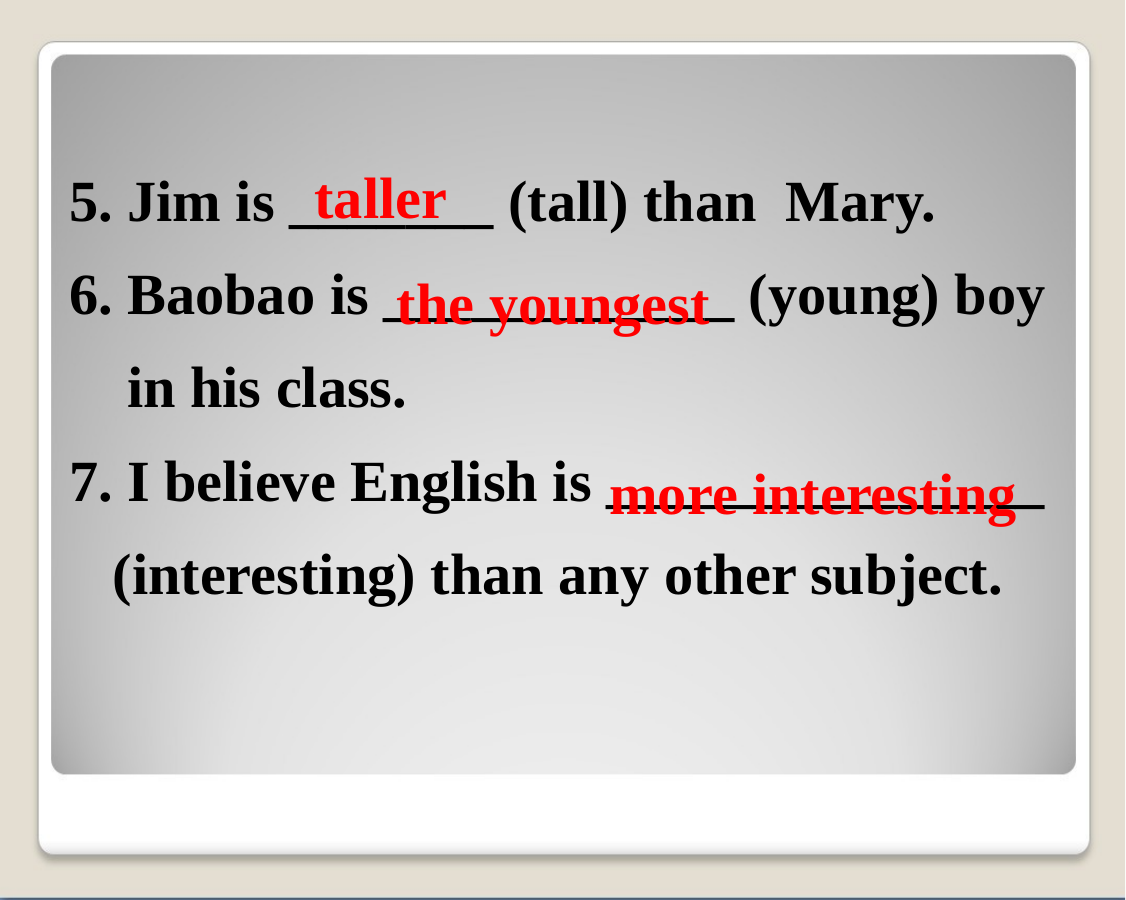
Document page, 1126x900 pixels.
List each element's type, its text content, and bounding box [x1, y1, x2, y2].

picture [0, 0, 1126, 900]
text_box more interesting [598, 450, 1036, 532]
list 5. Jim is _______ (tall) than Mary. 6. Baobao is ____________ (young) boy in his class. 7. I believe English is _______________ (interesting) than any other subject. [57, 157, 1071, 699]
text_box the youngest [385, 260, 752, 343]
text_box taller [302, 154, 472, 237]
